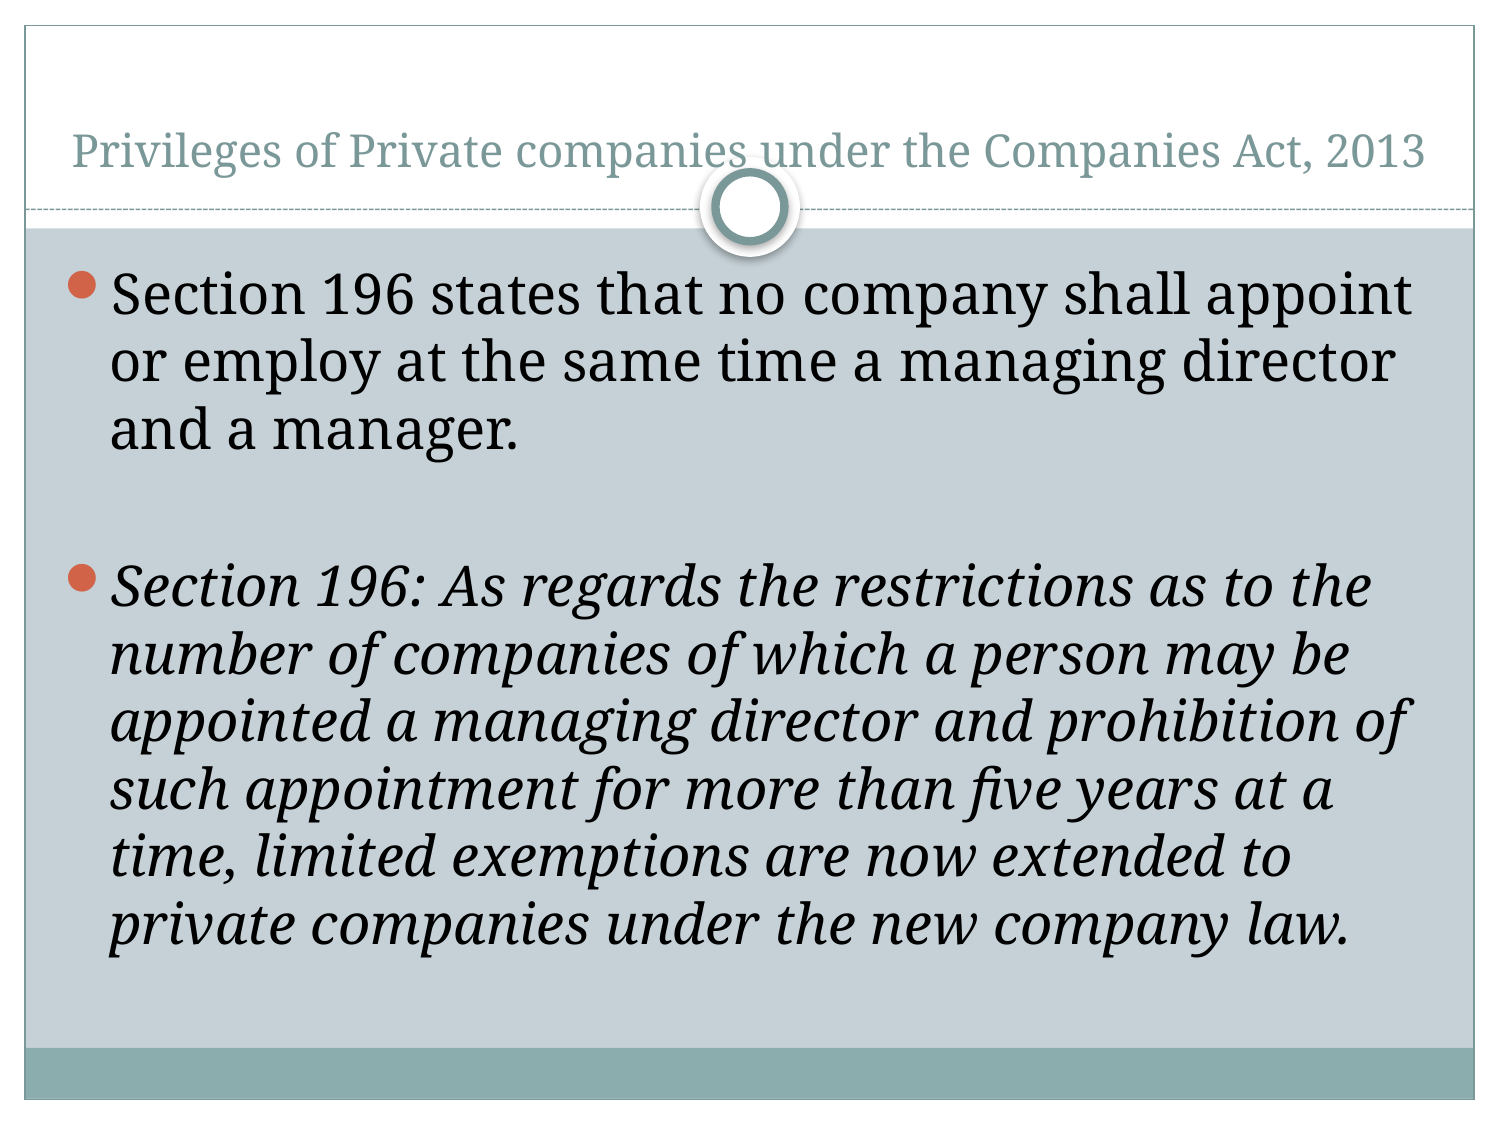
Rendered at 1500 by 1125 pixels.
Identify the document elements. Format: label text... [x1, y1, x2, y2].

title Privileges of Private companies under the Companies Act, 2013 [49, 60, 1450, 185]
list Section 196 states that no company shall appoint or employ at the same time a managing director and a manager. Section 196: As regards the restrictions as to the number of companies of which a person may be appointed a managing director and prohibition of such appointment for more than five years at a time, limited exemptions are now extended to private companies under the new company law. [49, 250, 1445, 1001]
